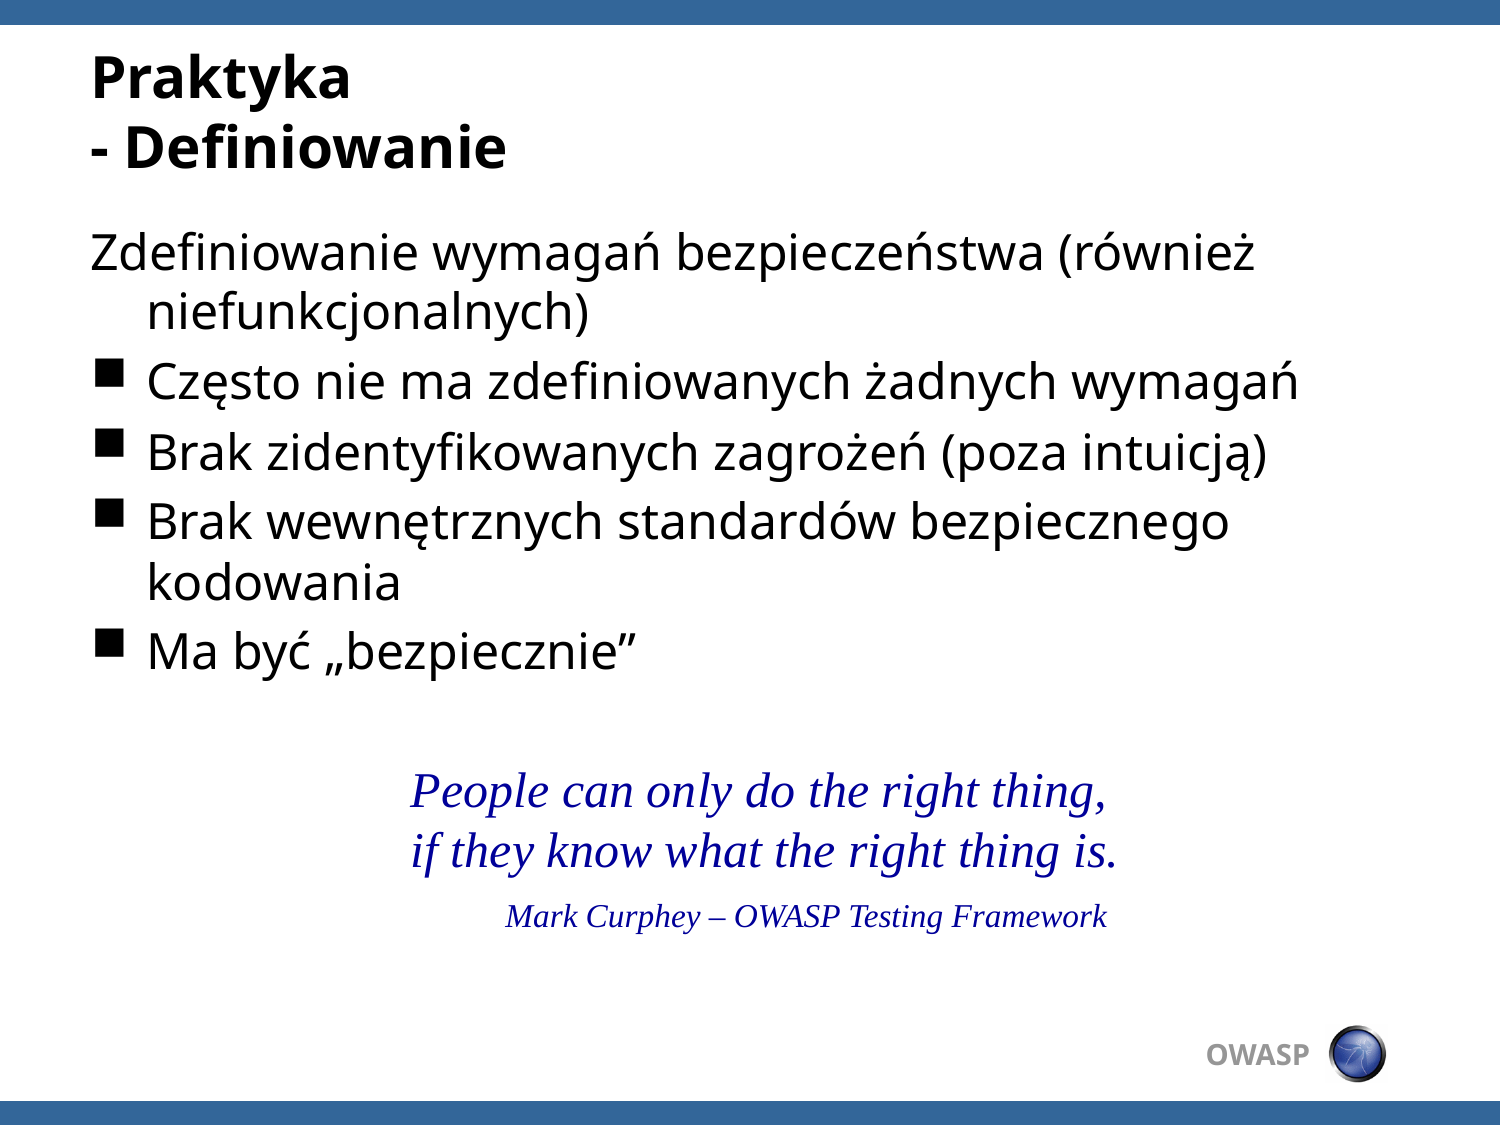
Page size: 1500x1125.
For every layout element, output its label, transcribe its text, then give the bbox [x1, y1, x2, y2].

list Zdefiniowanie wymagań bezpieczeństwa (również niefunkcjonalnych) Często nie ma zdefiniowanych żadnych wymagań Brak zidentyfikowanych zagrożeń (poza intuicją) Brak wewnętrznych standardów bezpiecznego kodowania Ma być „bezpiecznie” [74, 212, 1426, 1006]
title Praktyka - Definiowanie [74, 44, 1426, 176]
picture [1325, 1024, 1388, 1083]
text_box People can only do the right thing, if they know what the right thing is. Mark Curphey – OWASP Testing Framework [395, 750, 1135, 945]
